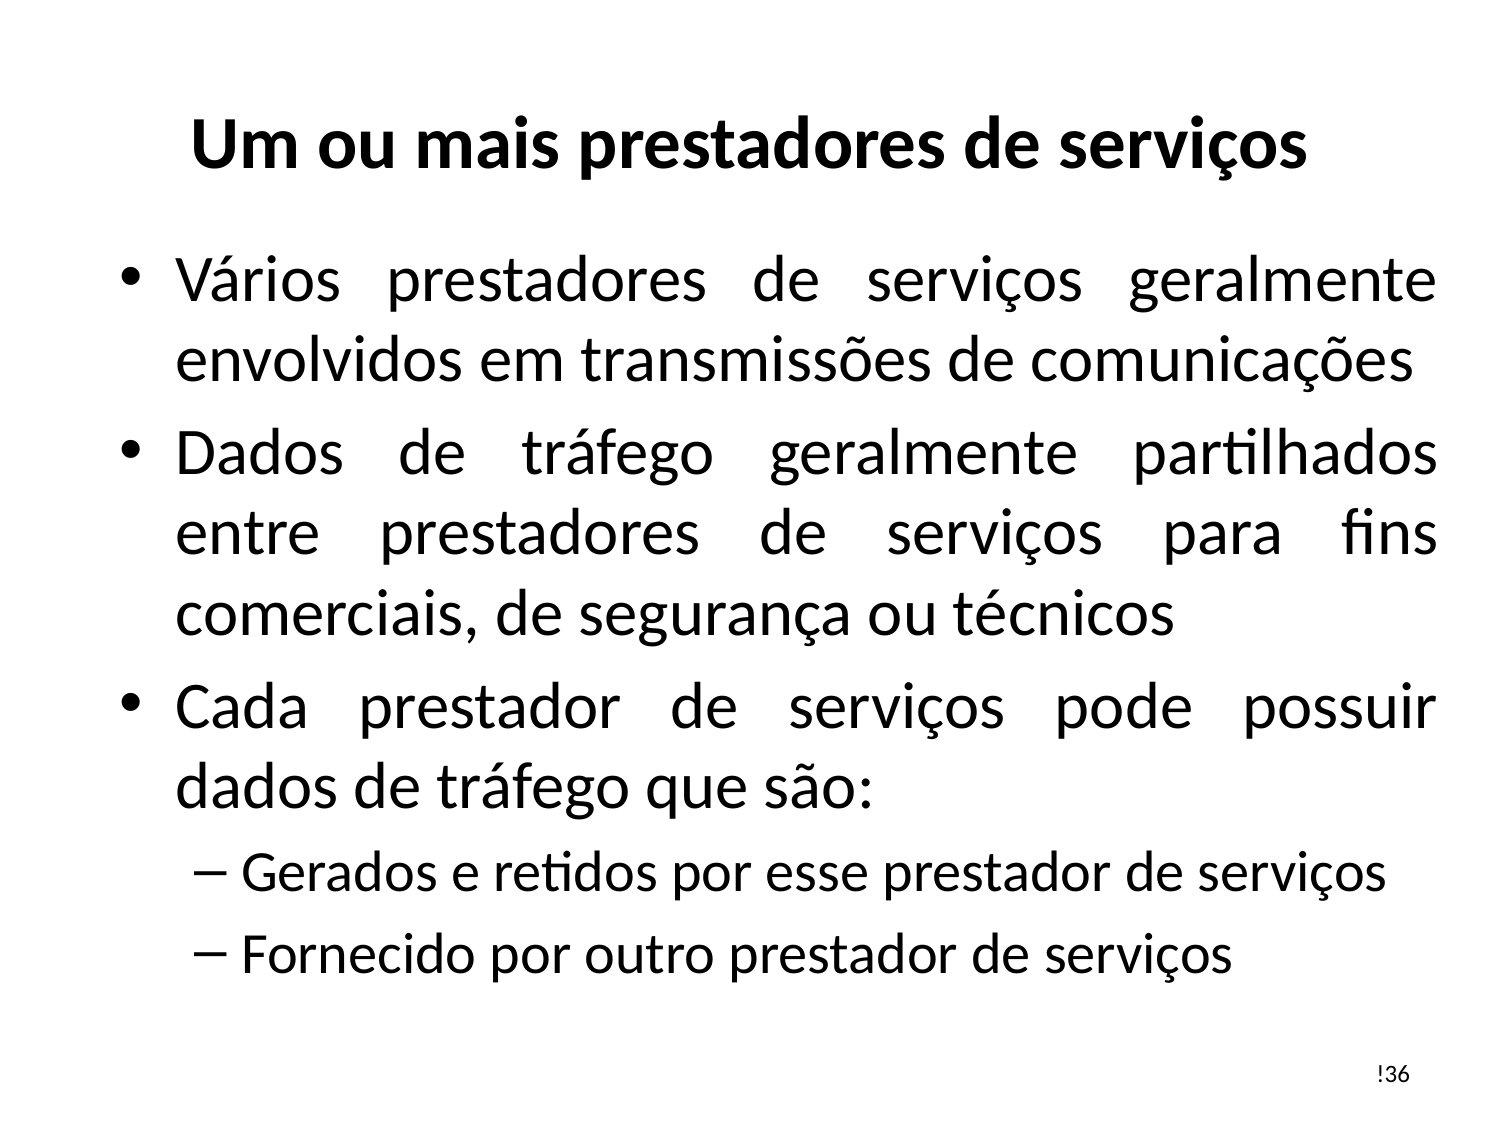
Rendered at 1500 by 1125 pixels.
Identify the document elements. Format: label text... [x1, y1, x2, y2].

list Vários prestadores de serviços geralmente envolvidos em transmissões de comunicações Dados de tráfego geralmente partilhados entre prestadores de serviços para fins comerciais, de segurança ou técnicos Cada prestador de serviços pode possuir dados de tráfego que são: Gerados e retidos por esse prestador de serviços Fornecido por outro prestador de serviços [103, 227, 1455, 971]
title Um ou mais prestadores de serviços [74, 44, 1426, 233]
slide_number !36 [1074, 1042, 1425, 1103]
